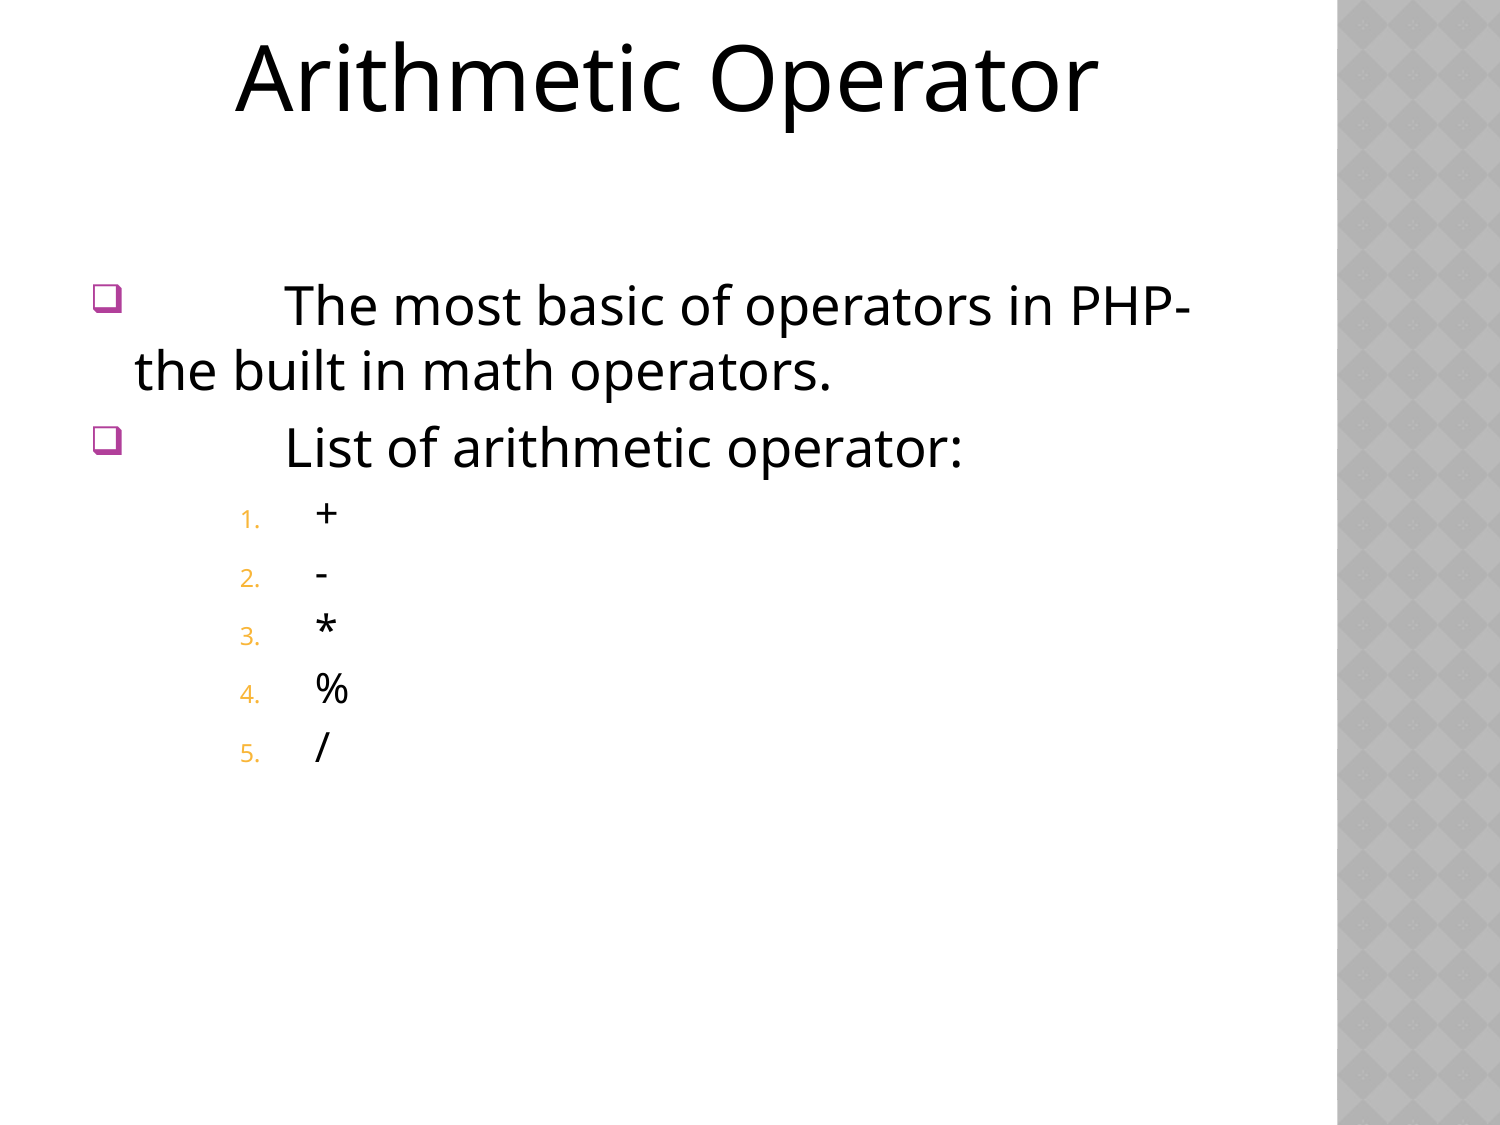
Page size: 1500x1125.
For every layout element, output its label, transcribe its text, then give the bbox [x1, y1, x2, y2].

title Arithmetic Operator [75, 52, 1263, 240]
list The most basic of operators in PHP-the built in math operators. List of arithmetic operator: + - * % / [75, 264, 1263, 1059]
